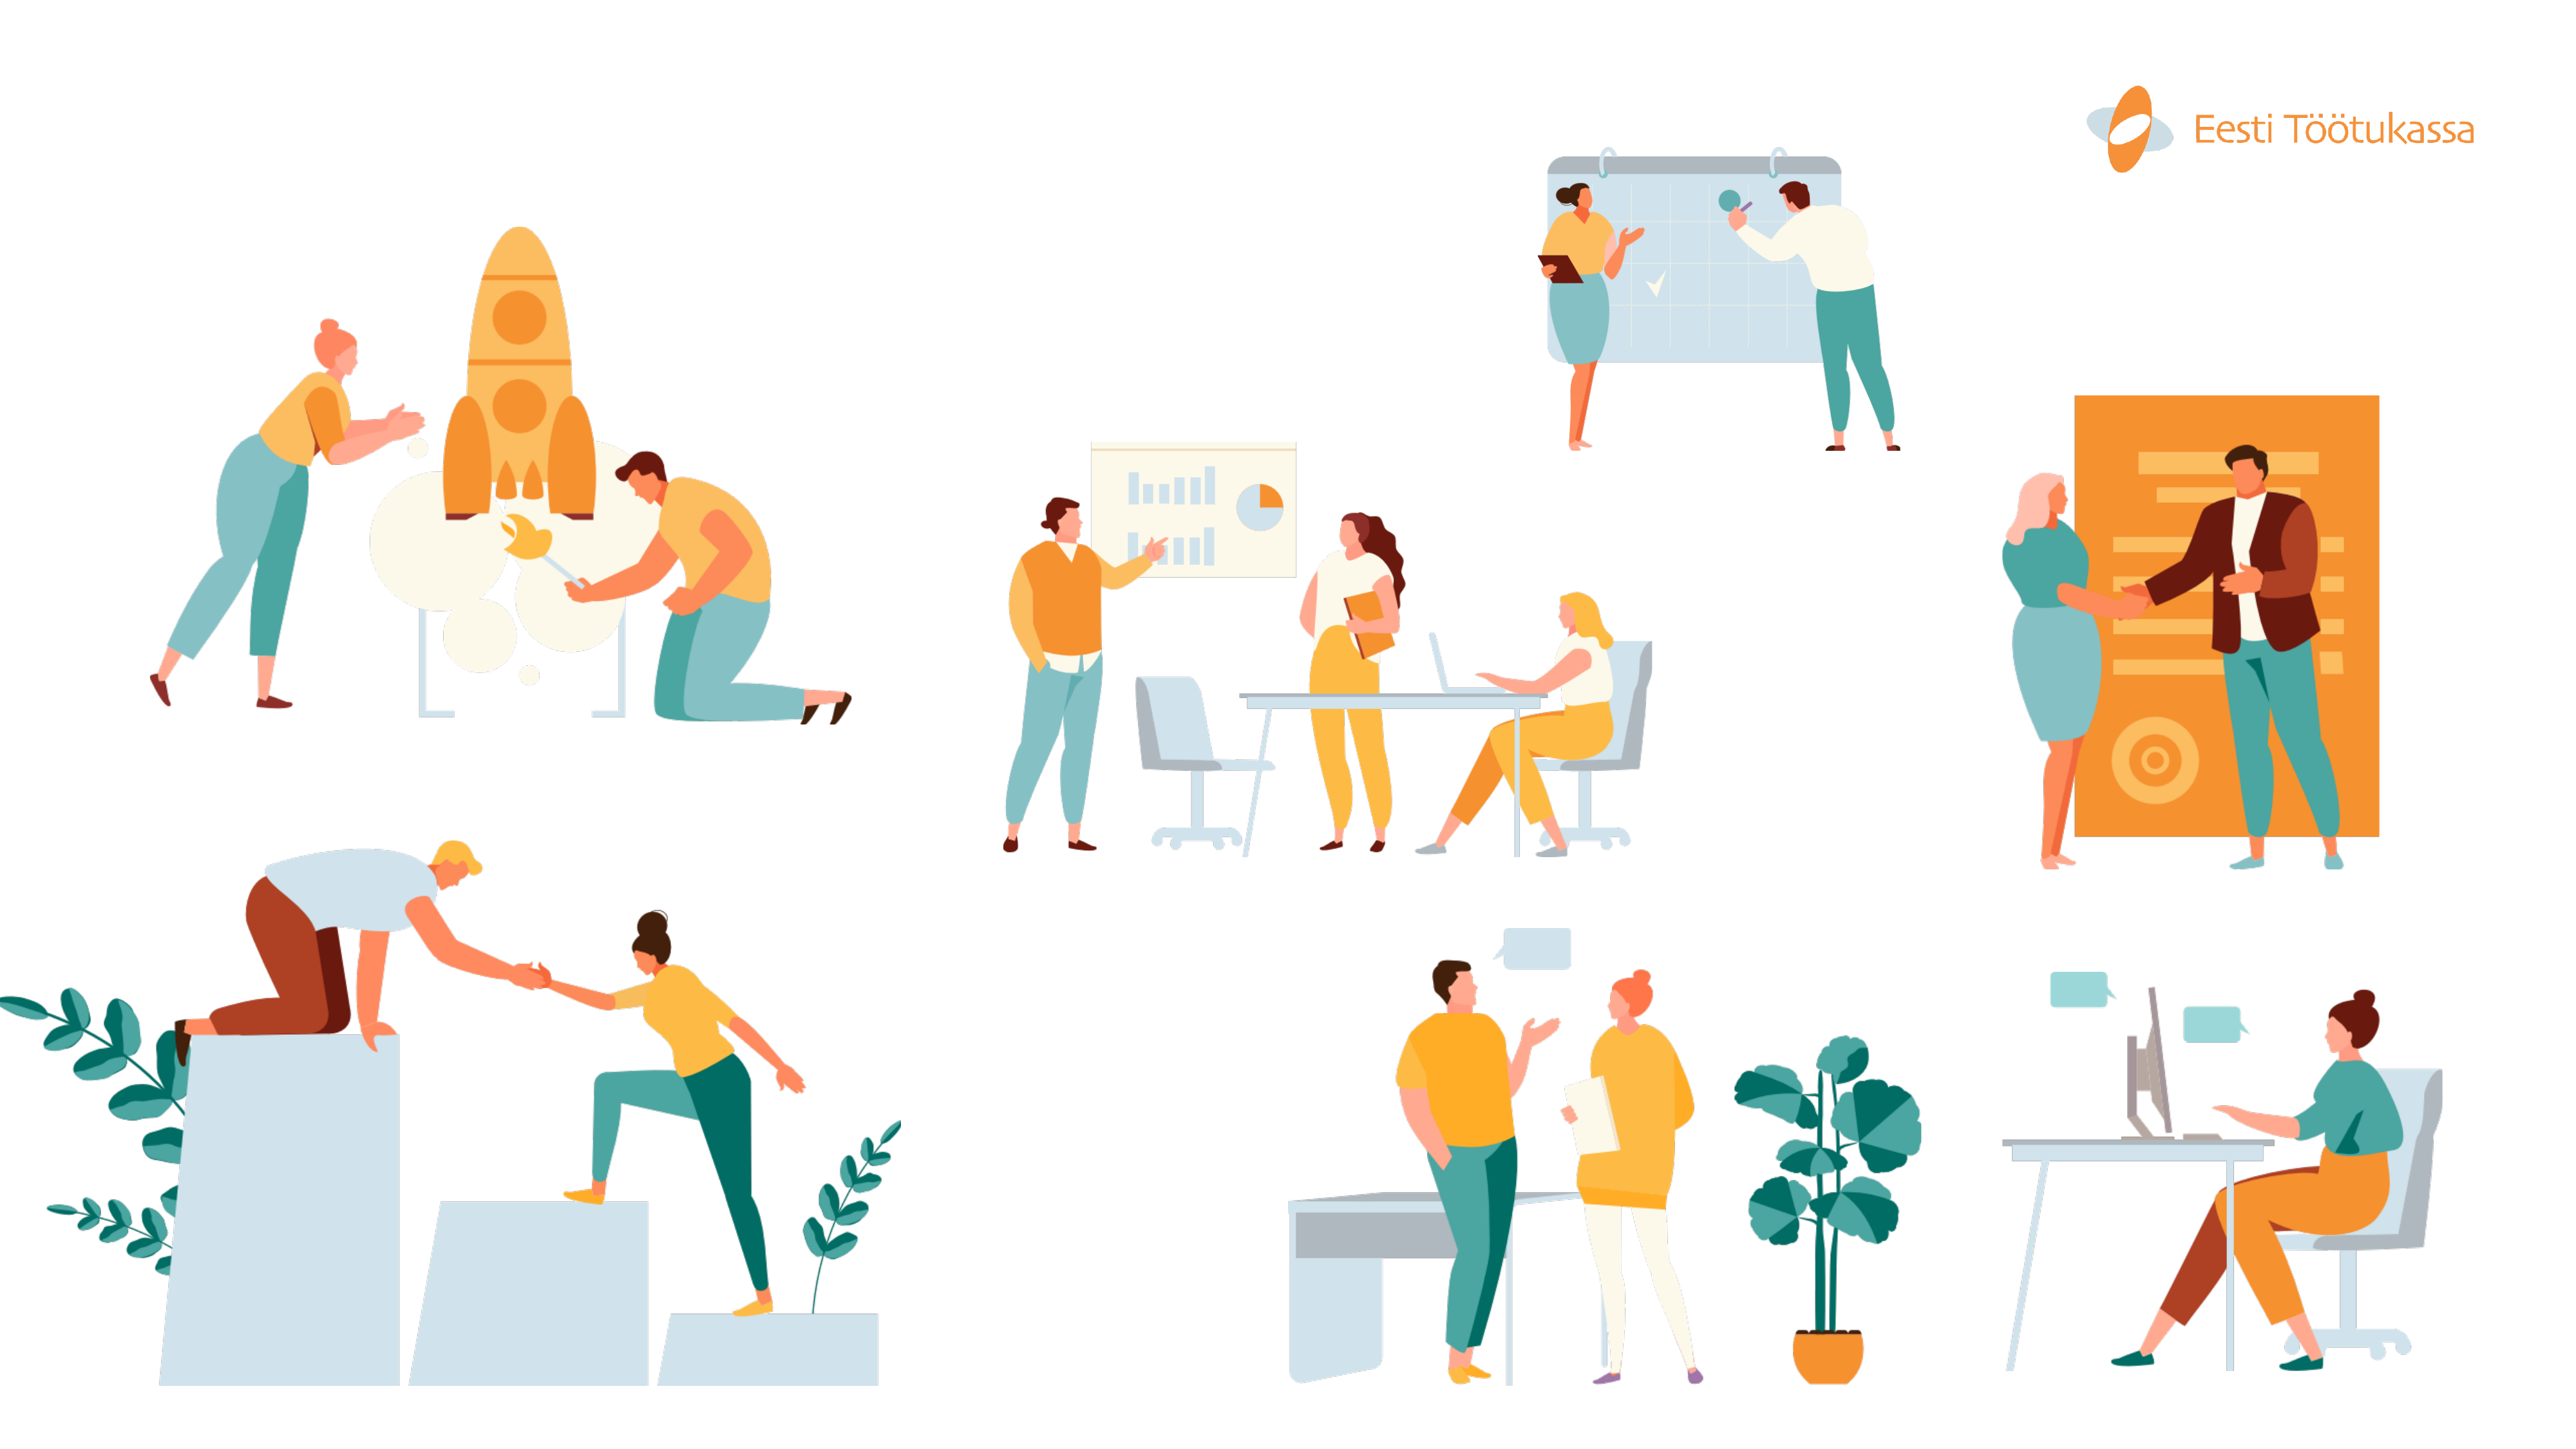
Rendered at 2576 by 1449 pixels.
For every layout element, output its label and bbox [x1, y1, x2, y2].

picture [2087, 86, 2474, 173]
picture [149, 226, 852, 725]
picture [2002, 972, 2443, 1371]
picture [0, 840, 902, 1386]
picture [1287, 927, 1922, 1386]
picture [1003, 147, 1900, 857]
picture [2002, 395, 2380, 869]
